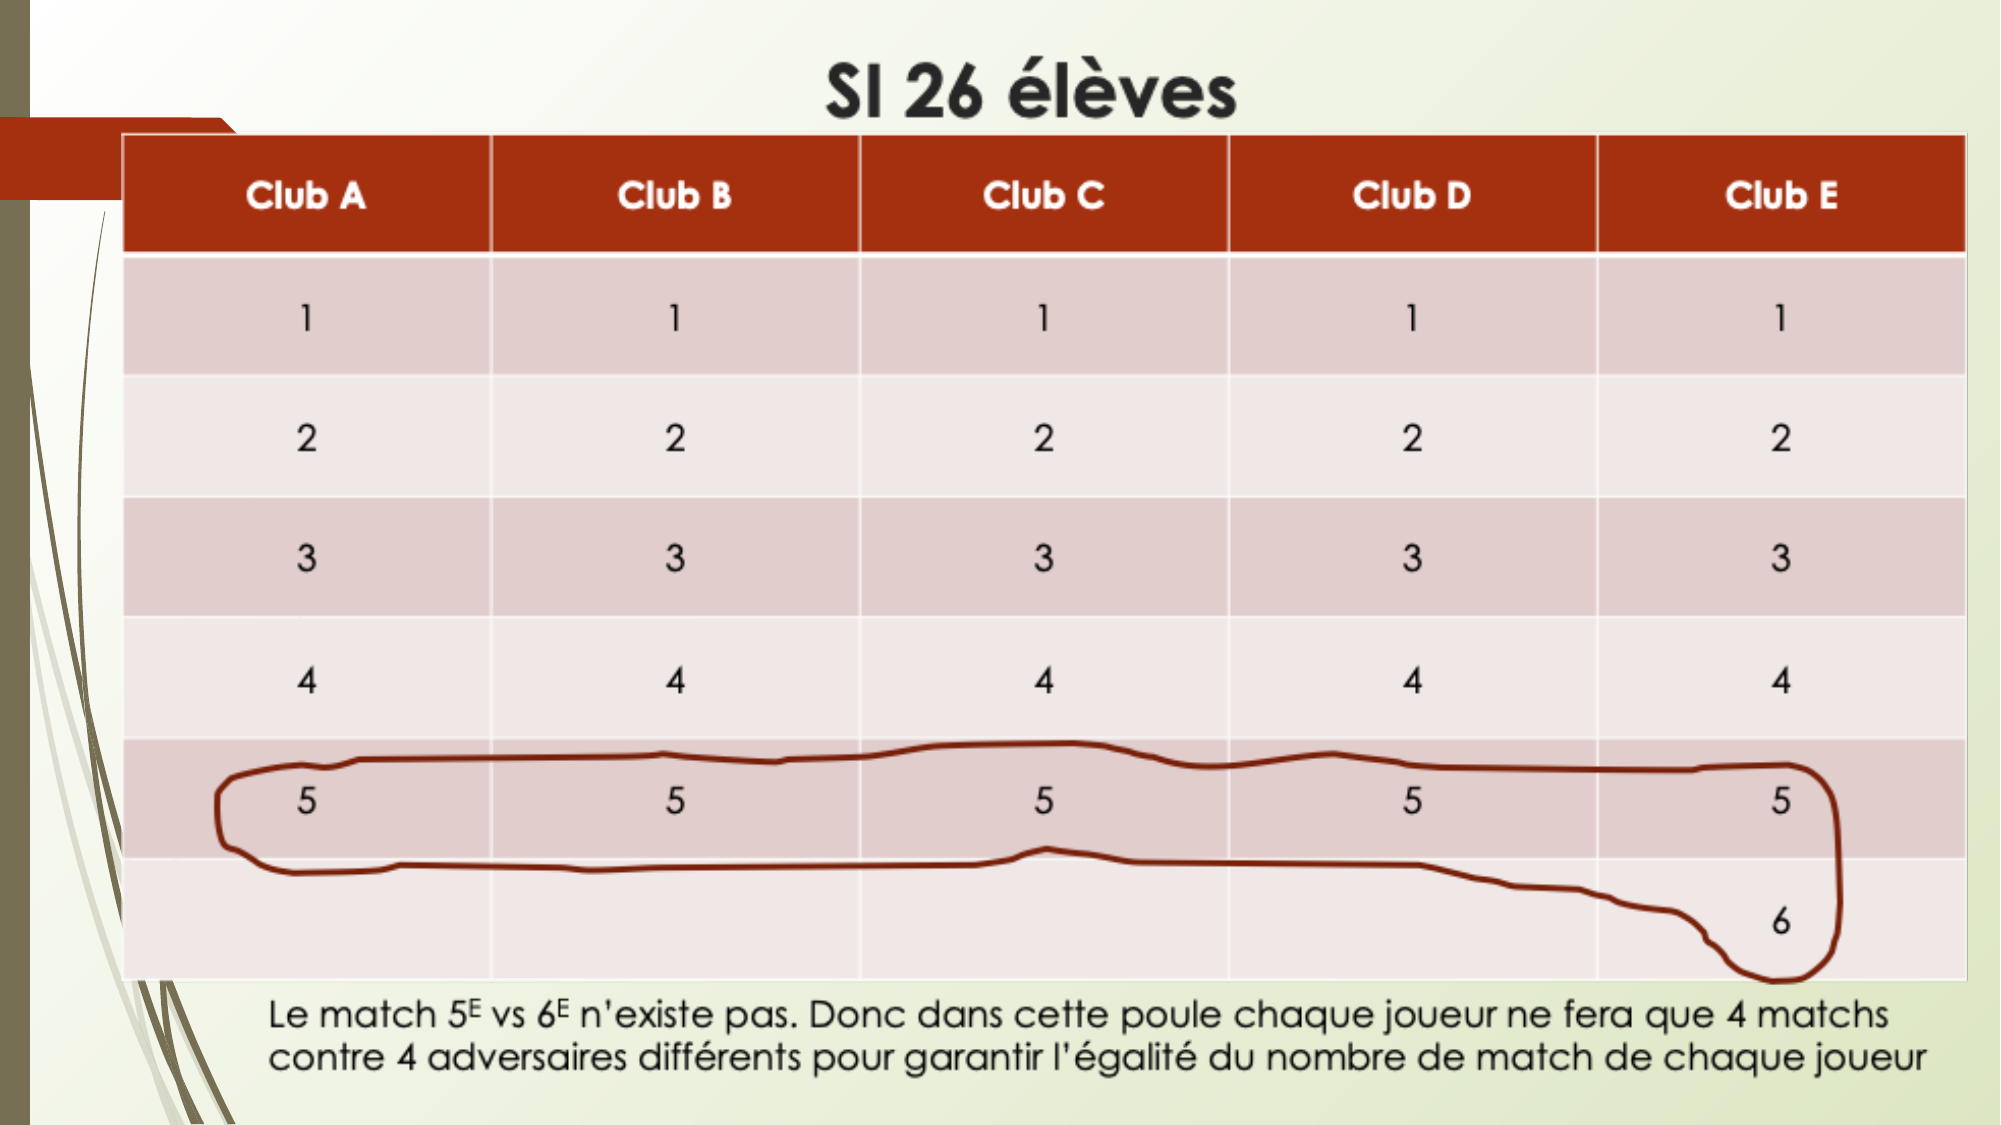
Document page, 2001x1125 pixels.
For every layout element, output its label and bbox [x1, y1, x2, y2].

picture [121, 23, 1972, 1102]
